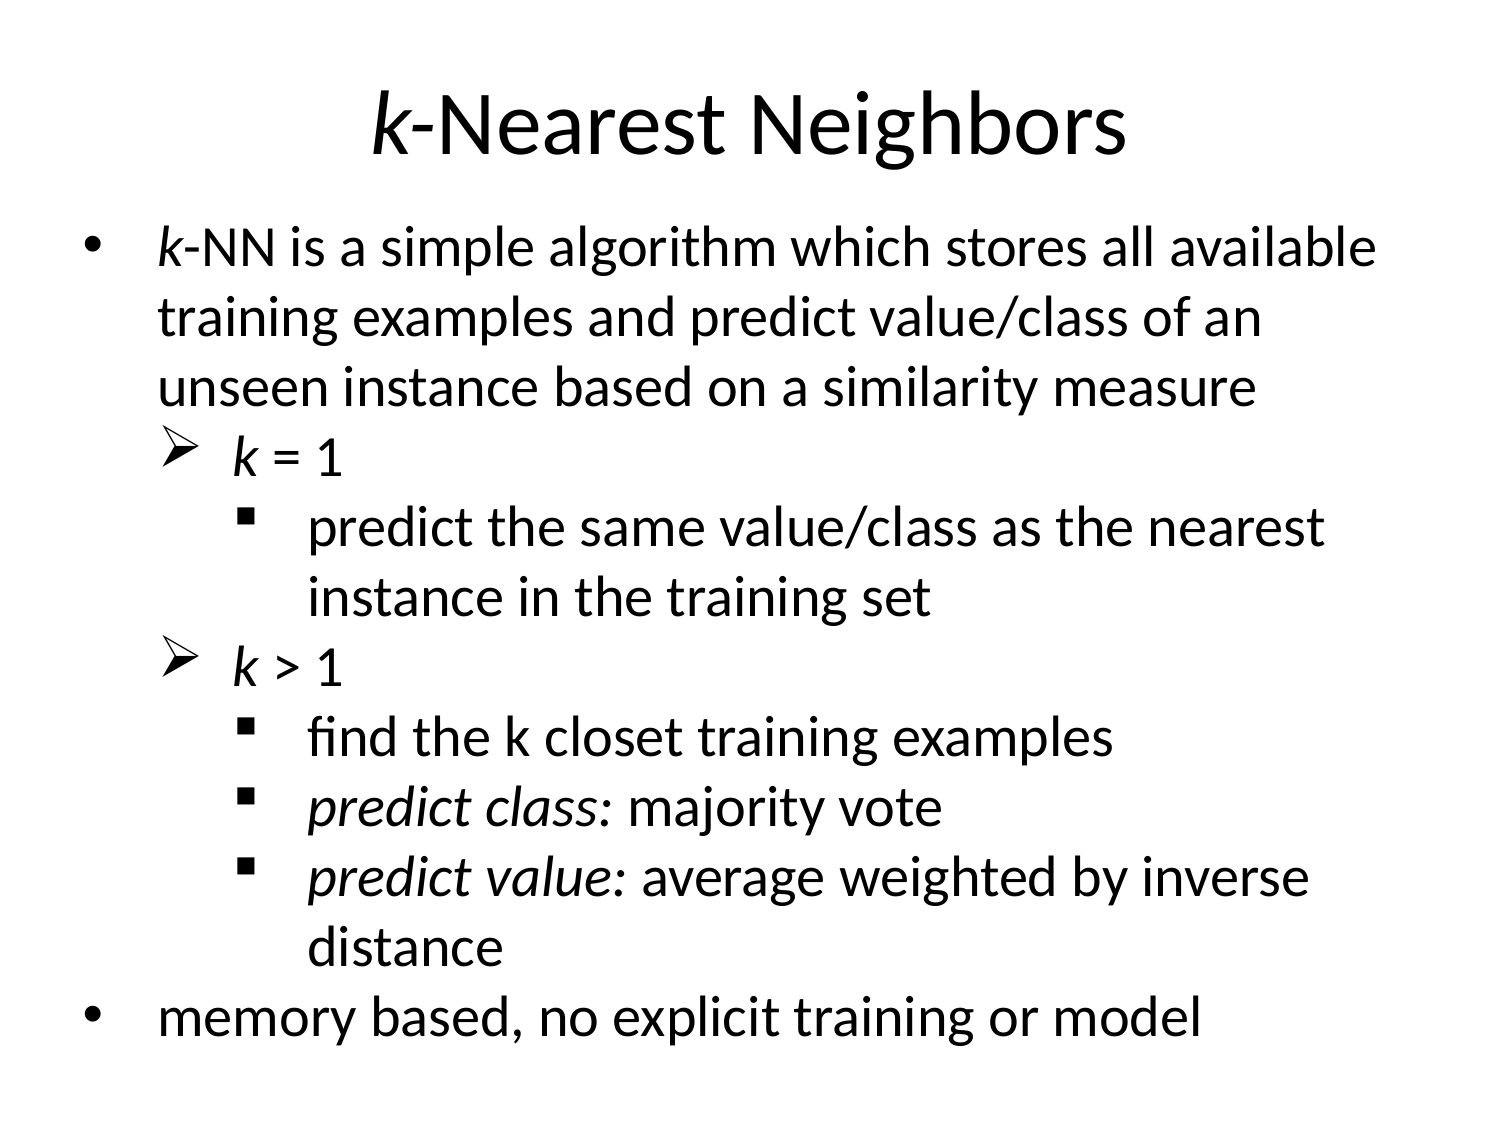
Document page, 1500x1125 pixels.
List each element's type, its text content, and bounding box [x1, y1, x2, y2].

text_box k-NN is a simple algorithm which stores all available training examples and predict value/class of an unseen instance based on a similarity measure k = 1 predict the same value/class as the nearest instance in the training set k > 1 find the k closet training examples predict class: majority vote predict value: average weighted by inverse distance memory based, no explicit training or model [75, 200, 1425, 1056]
text_box k-Nearest Neighbors [75, 62, 1425, 173]
